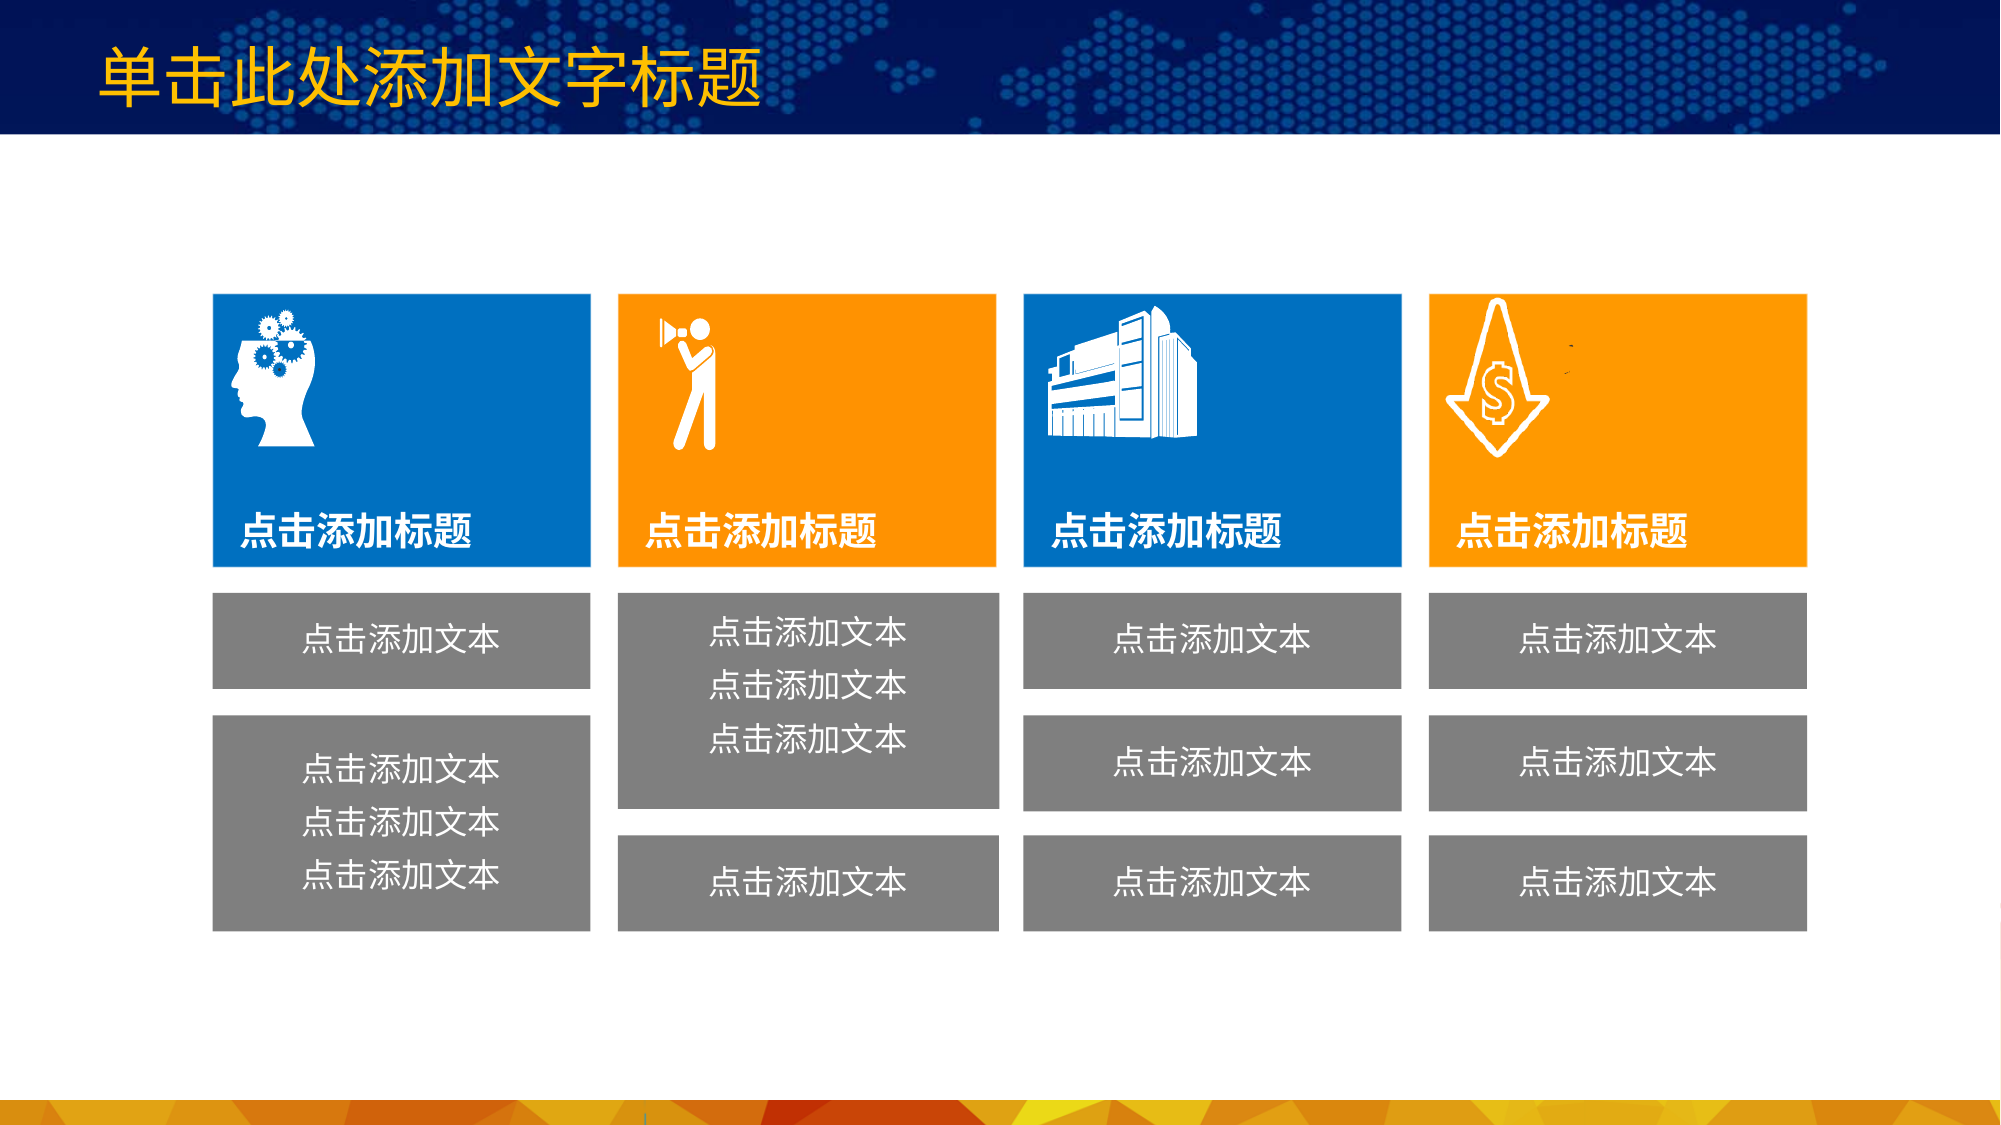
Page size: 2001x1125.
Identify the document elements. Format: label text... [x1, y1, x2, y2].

text_box 点击添加文本 [1023, 715, 1402, 812]
text_box 点击添加文本 [1428, 715, 1808, 812]
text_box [617, 293, 997, 568]
text_box 点击添加文本 [1428, 835, 1808, 932]
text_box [617, 592, 1000, 809]
text_box 点击添加文本 点击添加文本 点击添加文本 [212, 715, 591, 932]
text_box 点击添加文本 [1023, 835, 1402, 932]
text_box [212, 293, 592, 568]
text_box 点击添加文本 [617, 835, 999, 932]
picture [0, 0, 2000, 134]
text_box 点击添加文本 [1428, 592, 1807, 689]
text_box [1428, 278, 1808, 568]
text_box 点击添加文本 [212, 592, 591, 689]
text_box 点击添加文本 [1023, 592, 1402, 689]
picture [0, 863, 2001, 1125]
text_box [1023, 293, 1403, 568]
